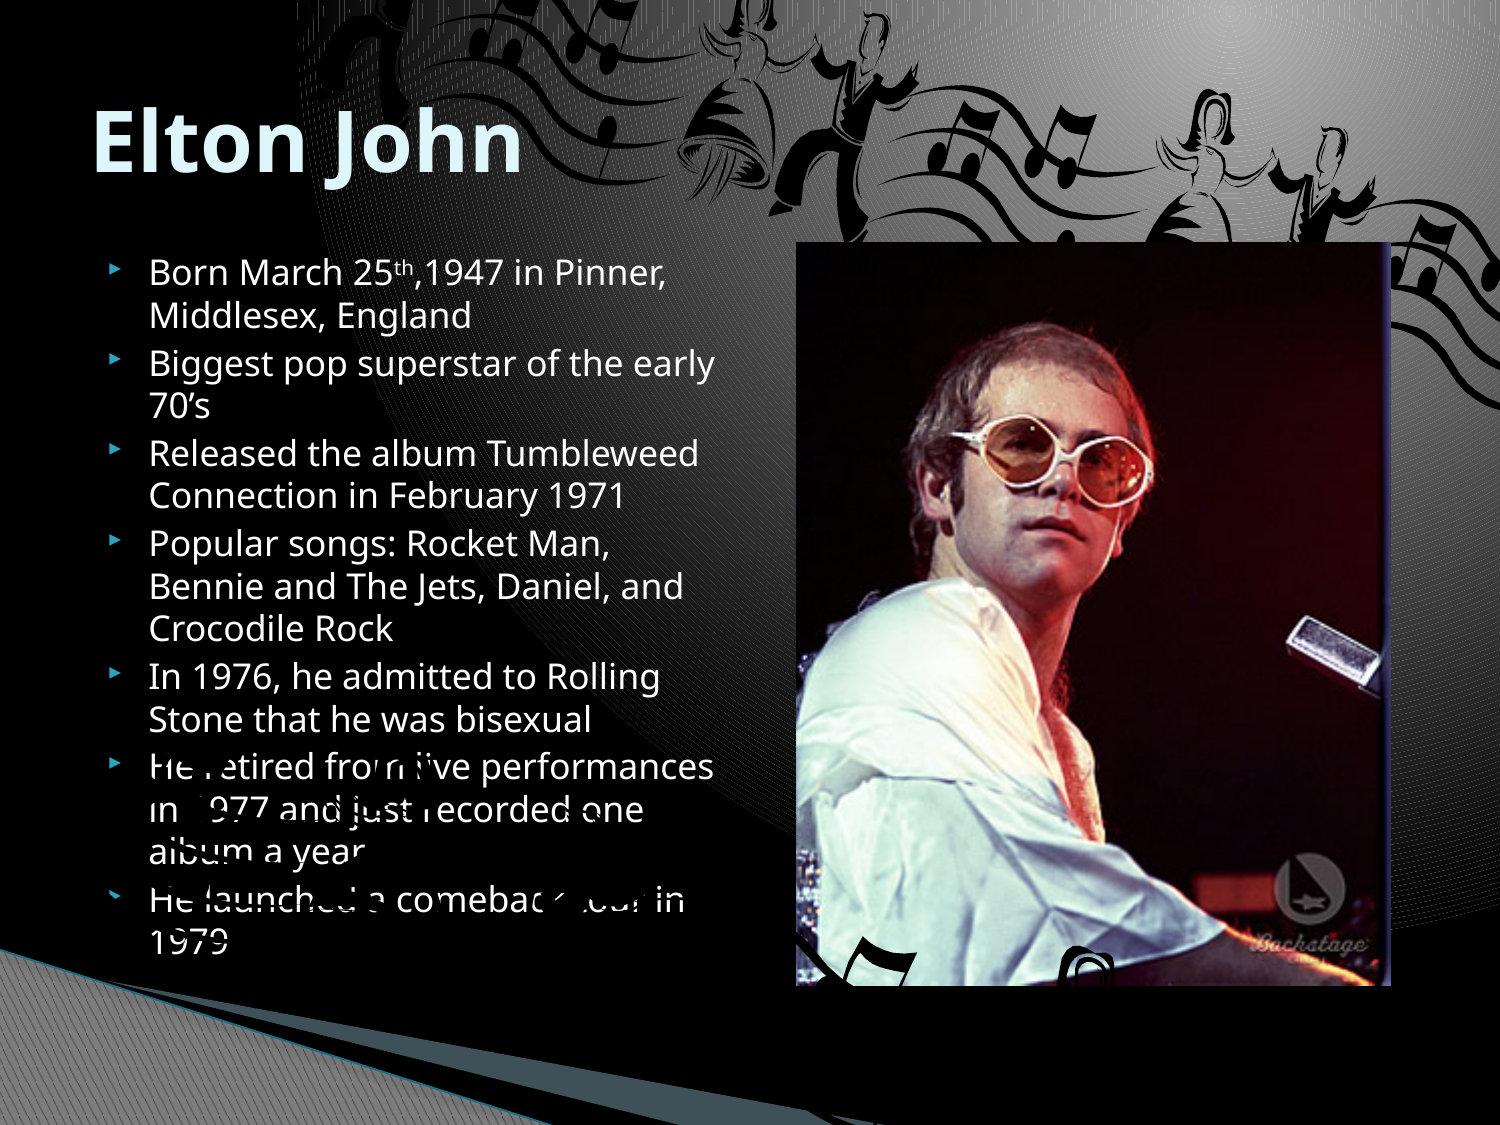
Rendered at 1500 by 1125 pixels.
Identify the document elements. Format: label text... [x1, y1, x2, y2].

picture [0, 805, 1500, 1125]
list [796, 242, 1391, 805]
picture [0, 0, 1500, 289]
list Born March 25th,1947 in Pinner, Middlesex, England Biggest pop superstar of the early 70’s Released the album Tumbleweed Connection in February 1971 Popular songs: Rocket Man, Bennie and The Jets, Daniel, and Crocodile Rock In 1976, he admitted to Rolling Stone that he was bisexual He retired from live performances in 1977 and just recorded one album a year He launched a comeback tour in 1979 [75, 302, 738, 805]
